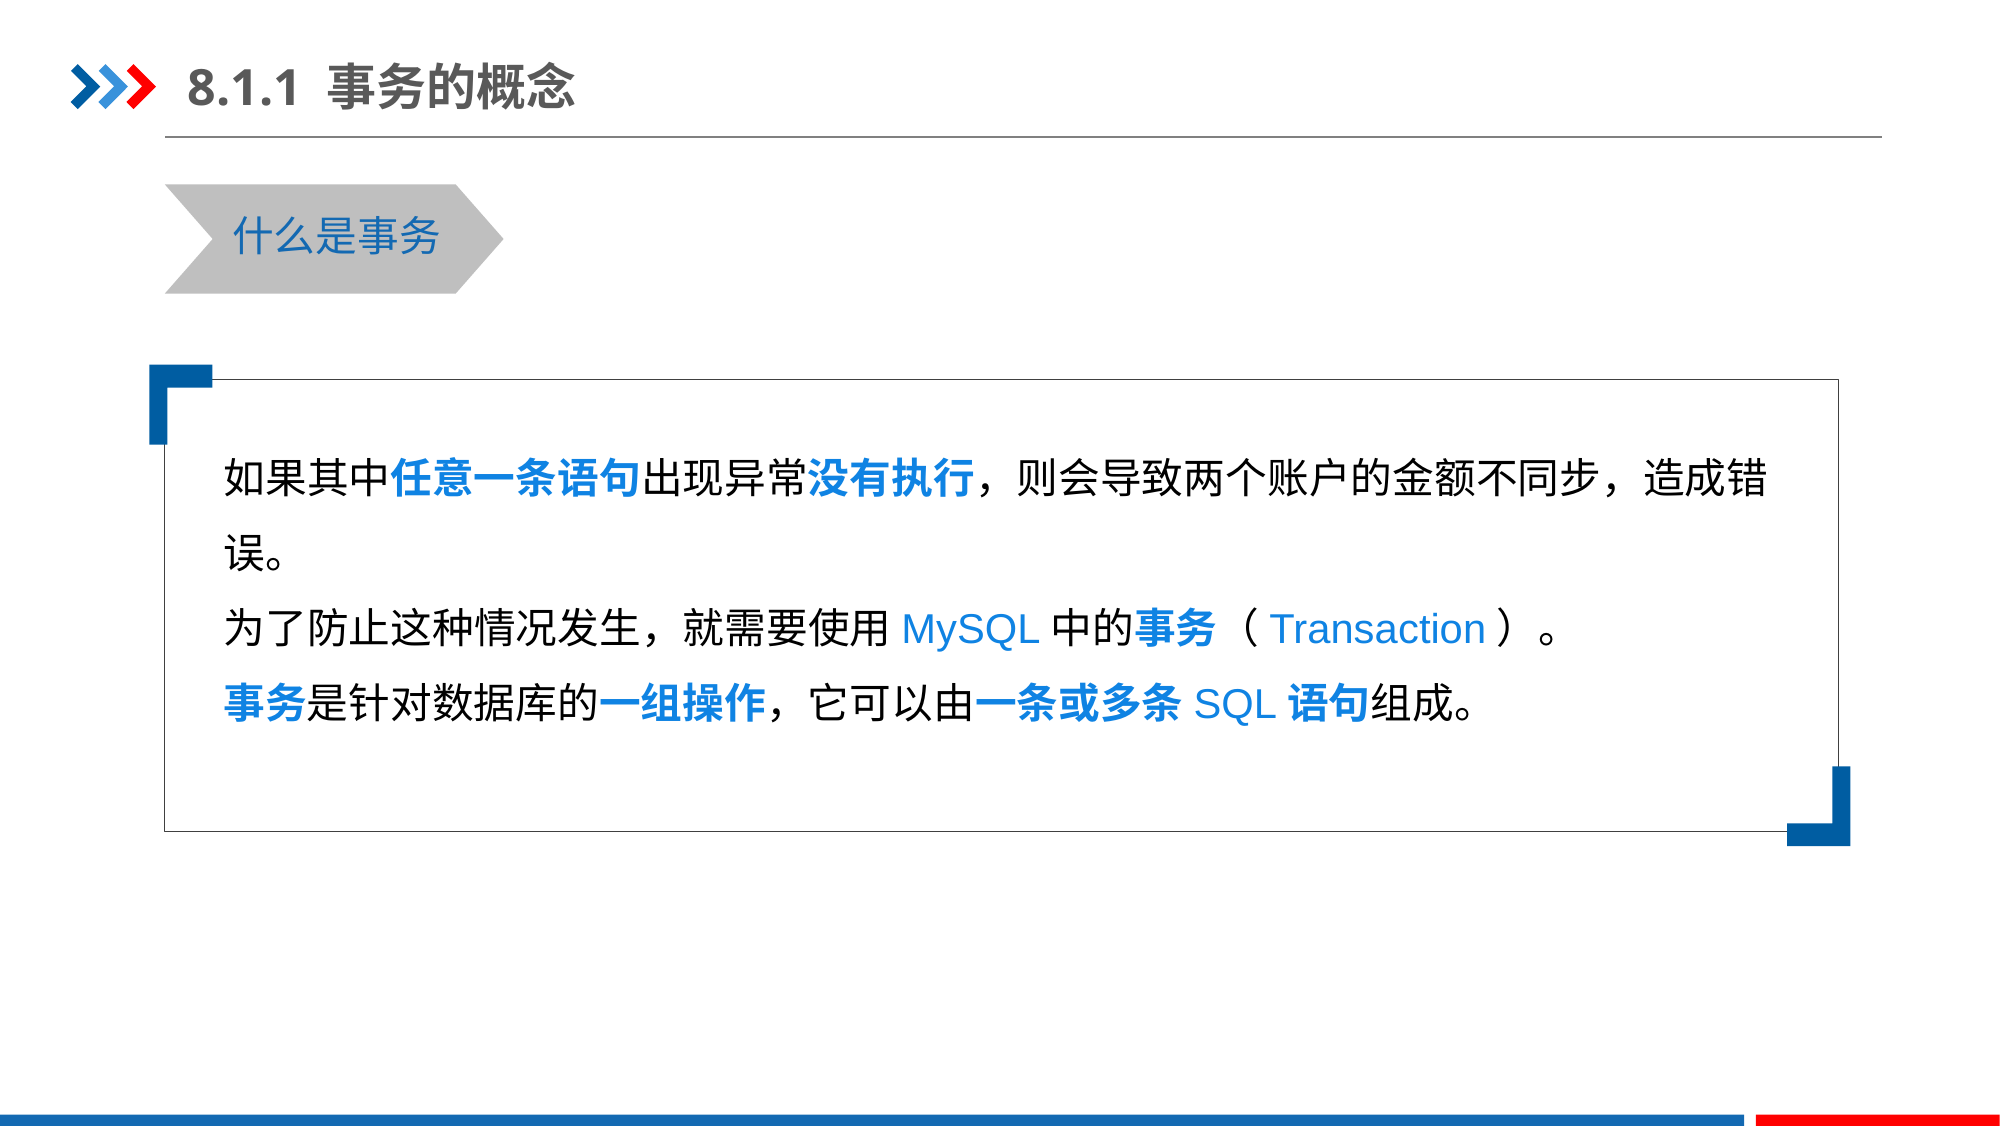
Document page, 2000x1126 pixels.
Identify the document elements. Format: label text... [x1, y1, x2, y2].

text_box [163, 378, 1840, 834]
text_box [1785, 764, 1852, 848]
text_box [164, 184, 504, 294]
text_box [147, 363, 215, 447]
text_box 什么是事务 [217, 202, 456, 267]
text_box 8.1.1 事务的概念 [187, 43, 827, 127]
